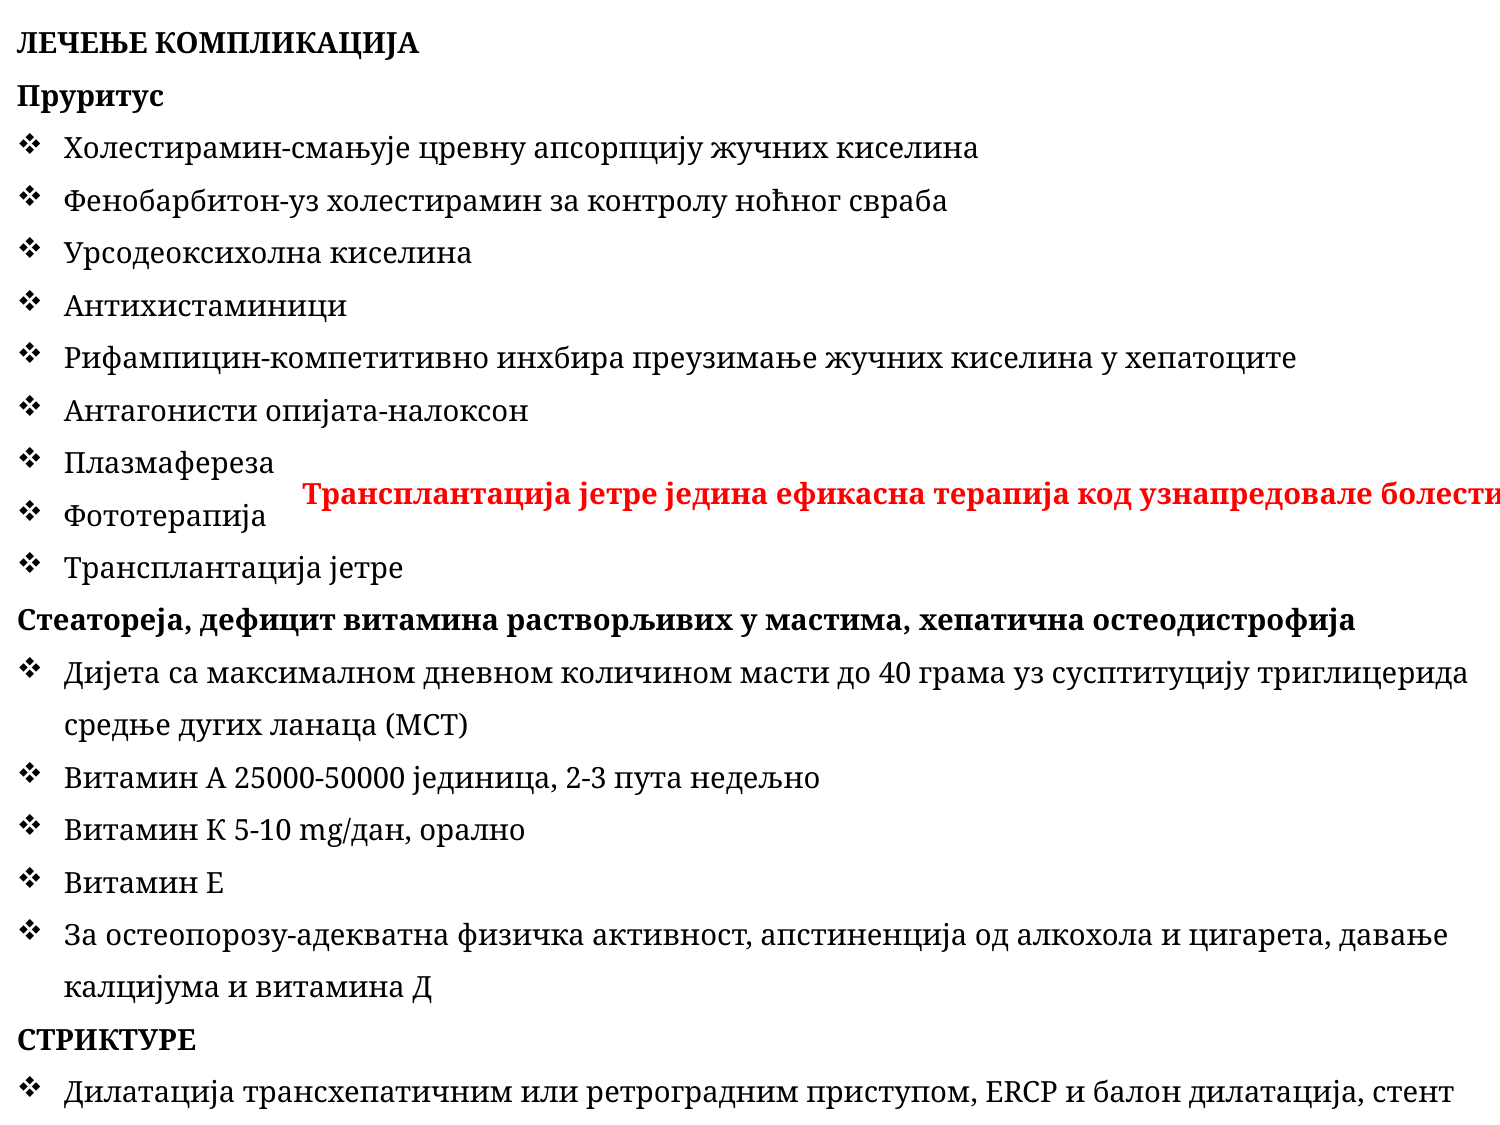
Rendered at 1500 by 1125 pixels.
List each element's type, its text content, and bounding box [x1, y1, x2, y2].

text_box ЛЕЧЕЊЕ КОМПЛИКАЦИЈА Пруритус Холестирамин-смањује цревну апсорпцију жучних киселина Фенобарбитон-уз холестирамин за контролу ноћног свраба Урсодеоксихолна киселина Антихистаминици Рифампицин-компетитивно инхбира преузимање жучних киселина у хепатоците Антагонисти опијата-налоксон Плазмафереза Фототерапија Трансплантација јетре Стеатореја, дефицит витамина растворљивих у мастима, хепатична остеодистрофија Дијета са максималном дневном количином масти до 40 грама уз сусптитуцију триглицерида средње дугих ланаца (MCT) Витамин А 25000-50000 јединица, 2-3 пута недељно Витамин К 5-10 mg/дан, орално Витамин Е За остеопорозу-адекватна физичка активност, апстиненција од алкохола и цигарета, давање калцијума и витамина Д СТРИКТУРЕ Дилатација трансхепатичним или ретроградним приступом, ERCP и балон дилатација, стент [2, 0, 1500, 1116]
text_box Трансплантација јетре једина ефикасна терапија код узнапредовале болести [287, 450, 1500, 518]
